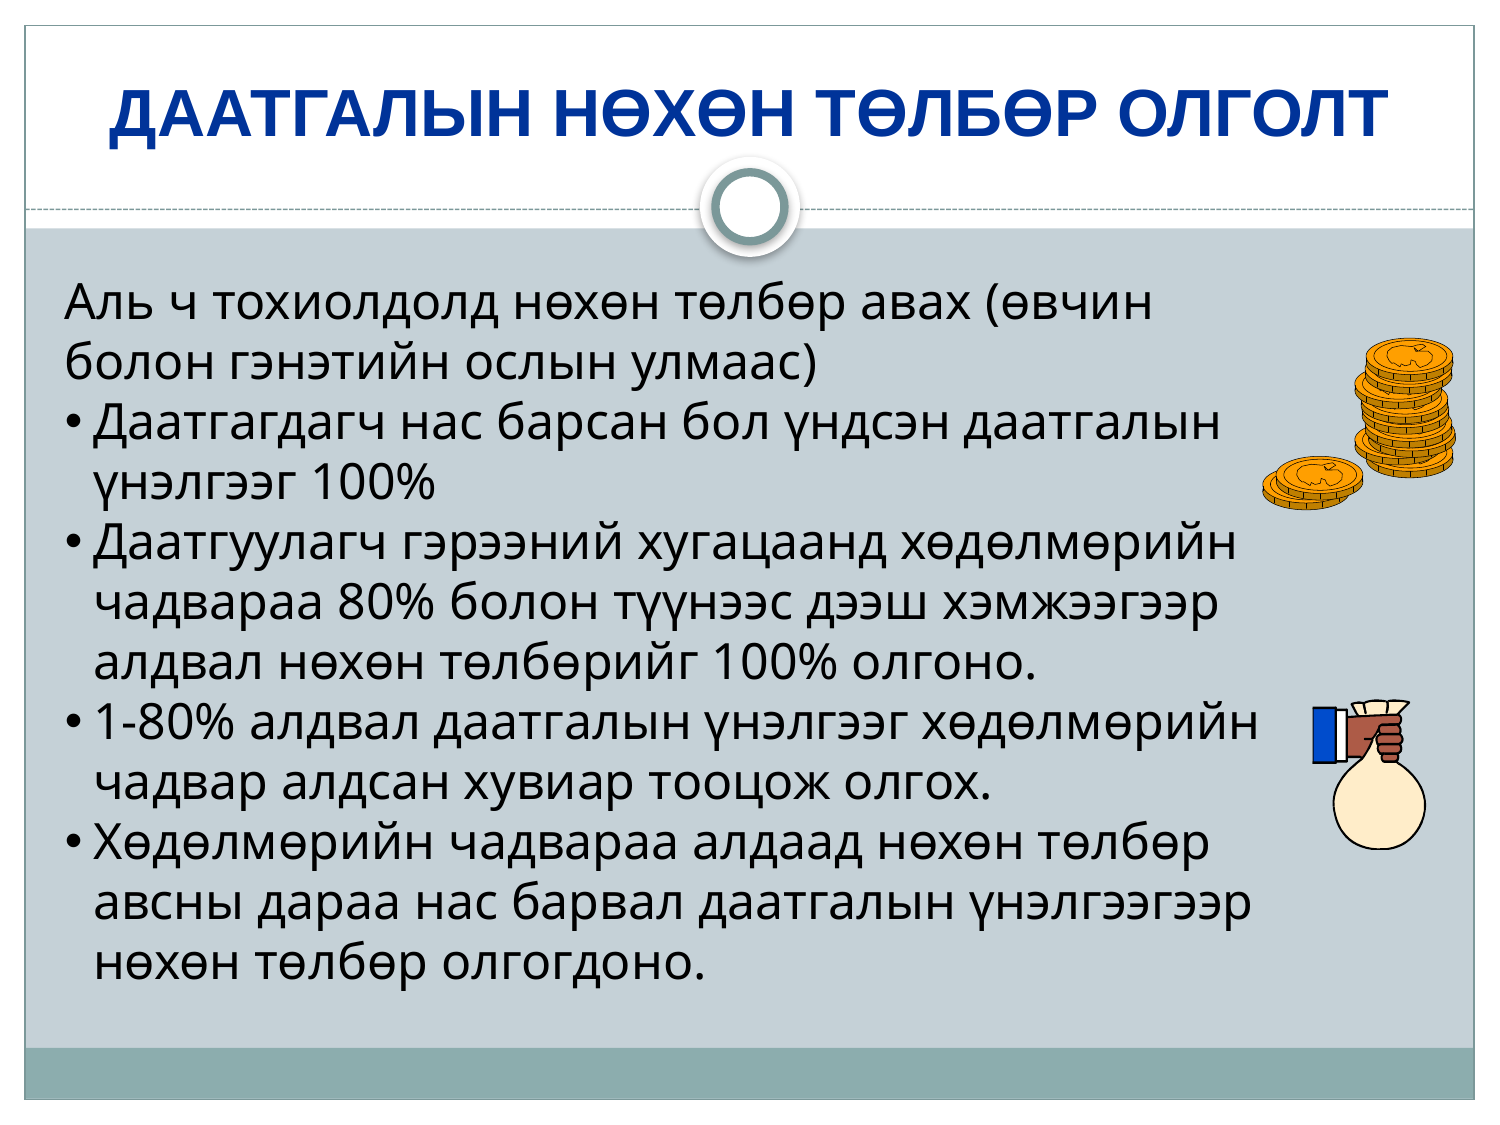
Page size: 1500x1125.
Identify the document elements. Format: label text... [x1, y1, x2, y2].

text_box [1312, 699, 1435, 851]
text_box Аль ч тохиолдолд нөхөн төлбөр авах (өвчин болон гэнэтийн ослын улмаас) Даатгагдагч нас барсан бол үндсэн даатгалын үнэлгээг 100% Даатгуулагч гэрээний хугацаанд хөдөлмөрийн чадвараа 80% болон түүнээс дээш хэмжээгээр алдвал нөхөн төлбөрийг 100% олгоно. 1-80% алдвал даатгалын үнэлгээг хөдөлмөрийн чадвар алдсан хувиар тооцож олгох. Хөдөлмөрийн чадвараа алдаад нөхөн төлбөр авсны дараа нас барвал даатгалын үнэлгээгээр нөхөн төлбөр олгогдоно. [50, 262, 1300, 998]
text_box ДААТГАЛЫН НӨХӨН ТӨЛБӨР ОЛГОЛТ [24, 62, 1475, 158]
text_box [1262, 337, 1457, 511]
